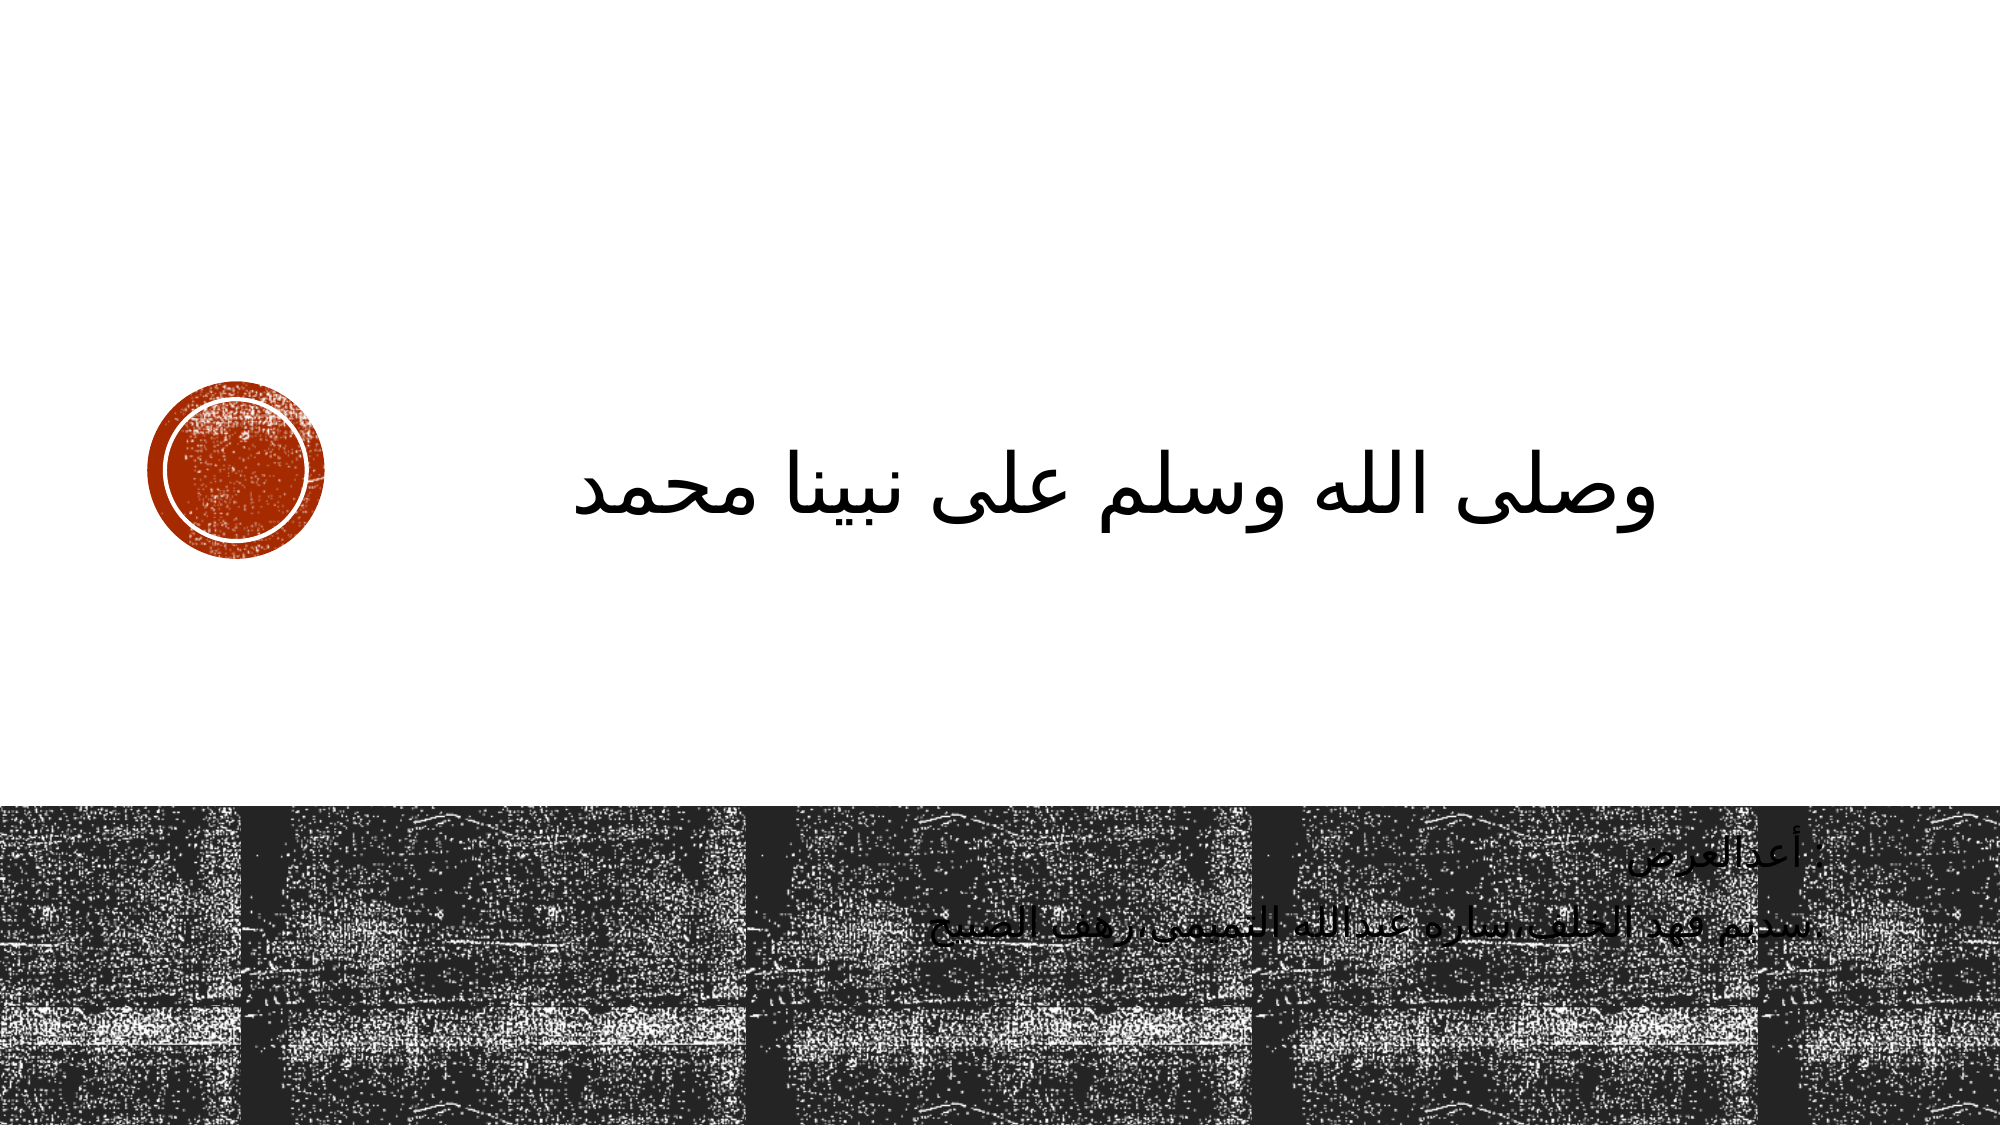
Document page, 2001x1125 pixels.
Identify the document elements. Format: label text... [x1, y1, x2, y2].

list أعدالعرض : سديم فهد الخلف،ساره عبدالله التميمي،رهف الصبيح. [355, 823, 1841, 999]
title وصلى الله وسلم على نبينا محمد [355, 201, 1878, 779]
